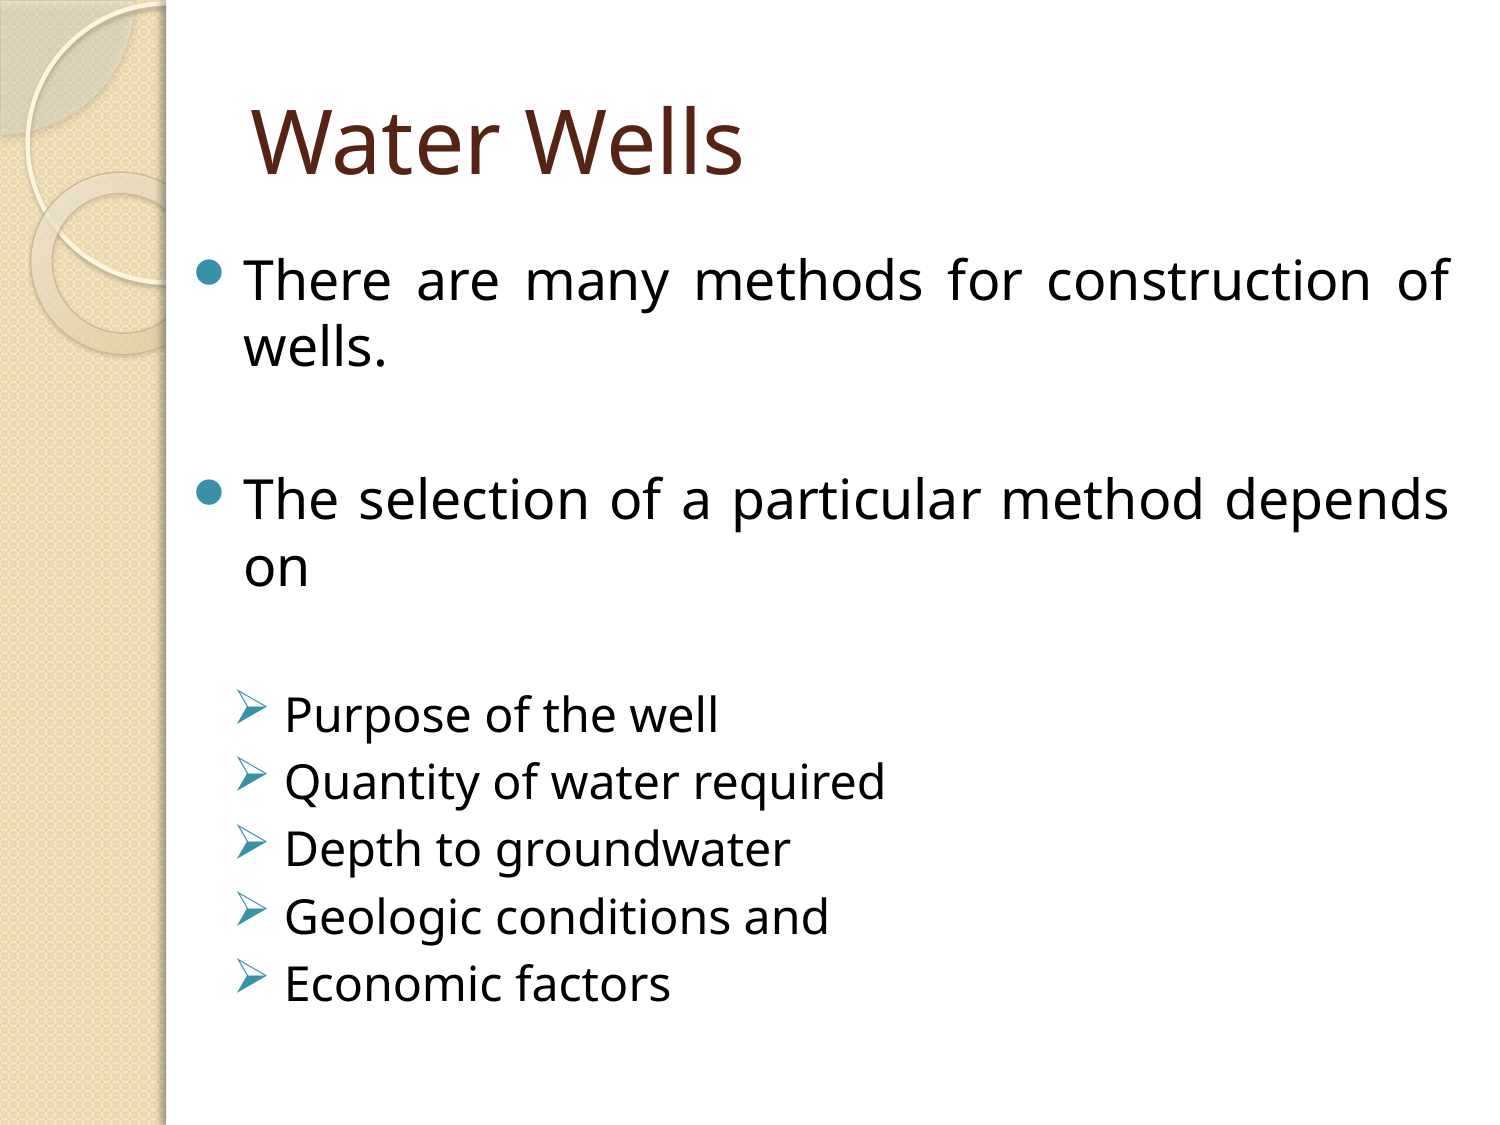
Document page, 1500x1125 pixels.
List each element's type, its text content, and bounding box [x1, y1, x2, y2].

title Water Wells [235, 45, 1466, 233]
list There are many methods for construction of wells. The selection of a particular method depends on Purpose of the well Quantity of water required Depth to groundwater Geologic conditions and Economic factors [174, 237, 1466, 1025]
